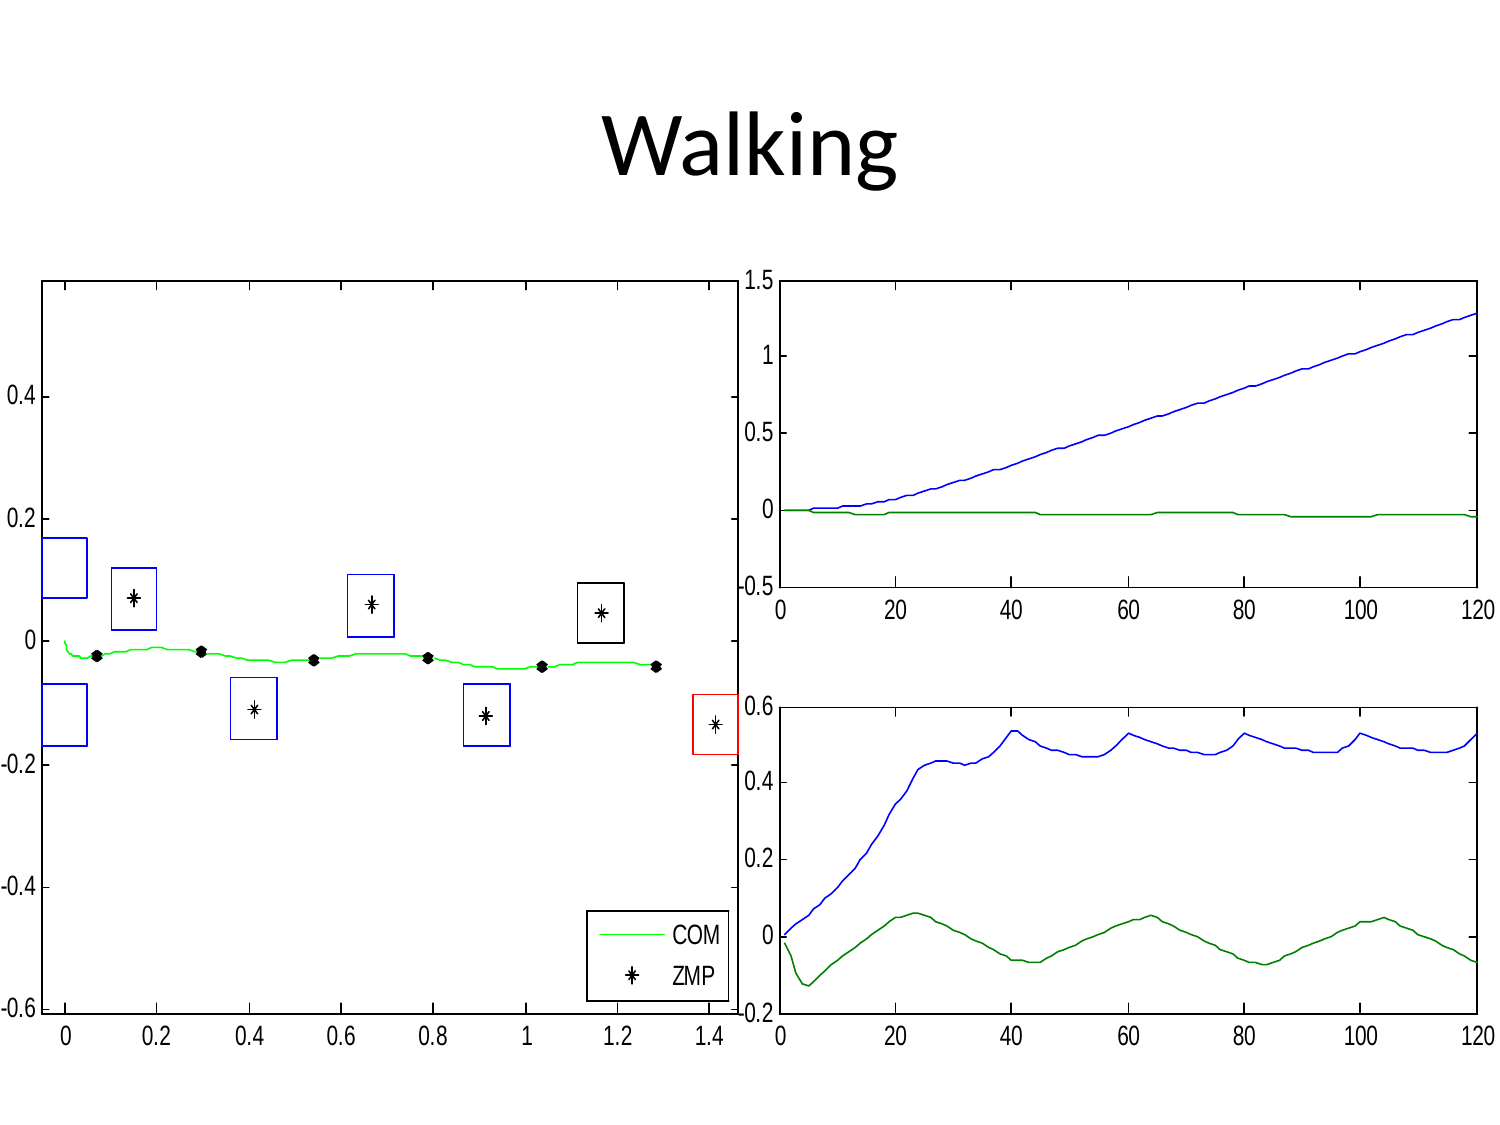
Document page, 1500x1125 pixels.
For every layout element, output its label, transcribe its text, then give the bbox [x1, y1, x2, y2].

picture [0, 212, 1500, 1113]
title Walking [75, 45, 1425, 210]
